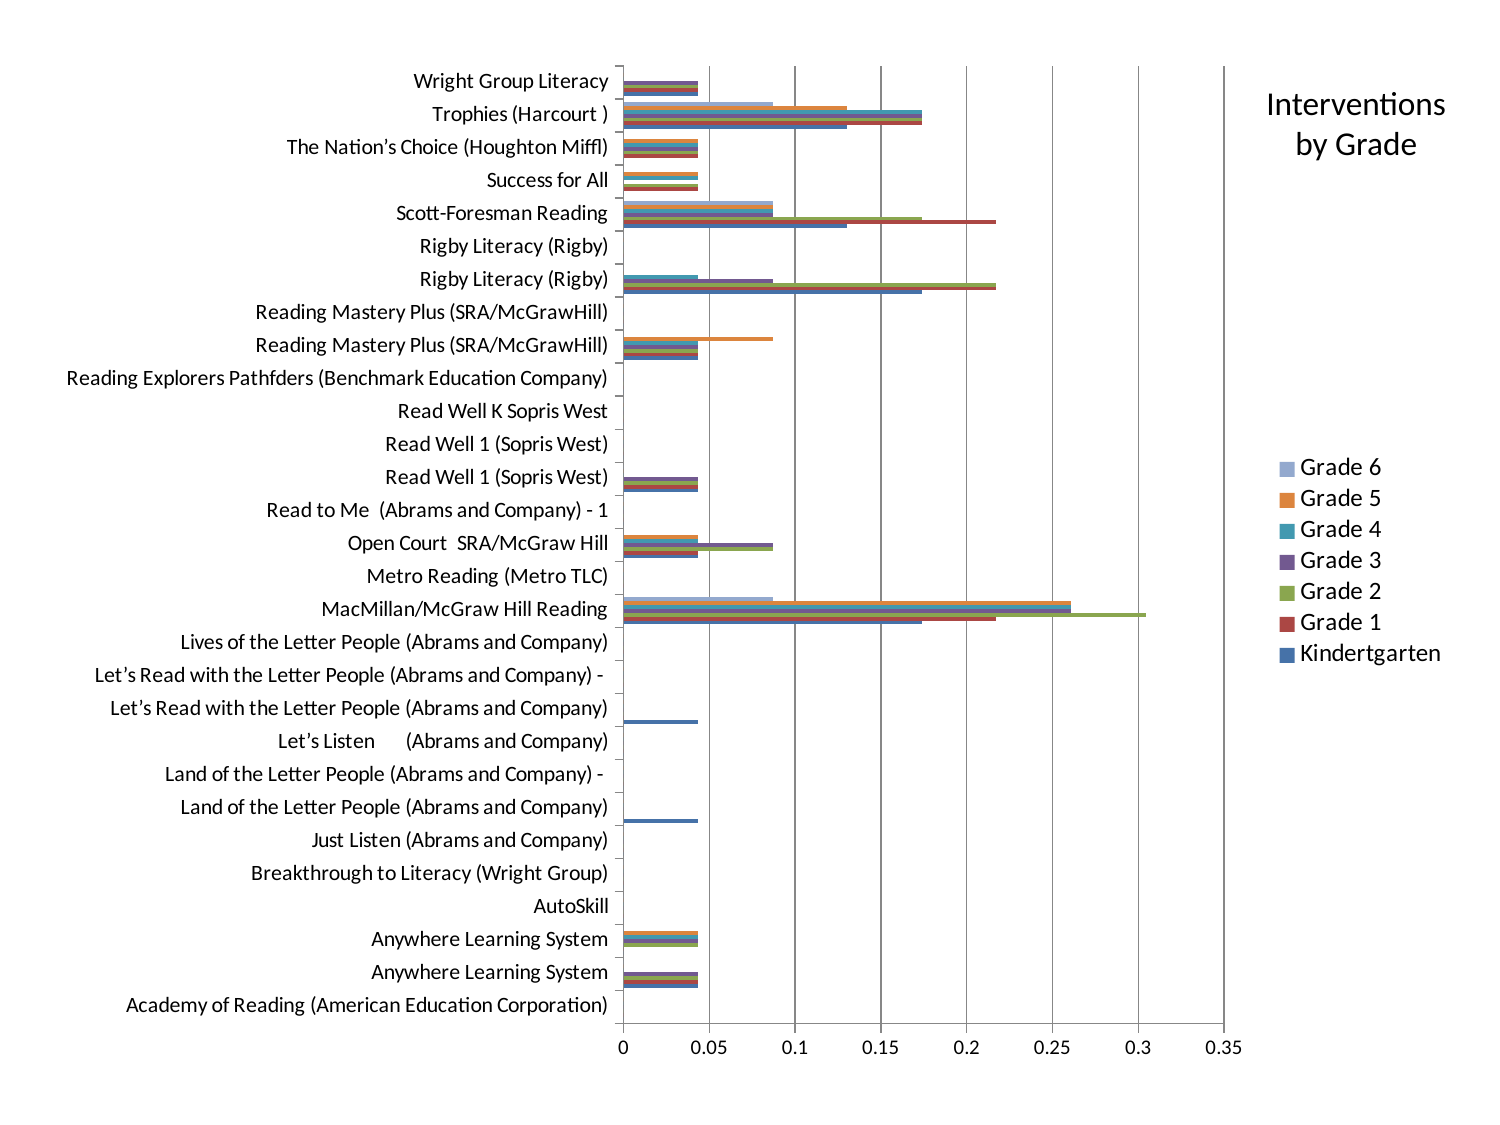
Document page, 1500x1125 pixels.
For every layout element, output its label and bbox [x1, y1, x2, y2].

chart [37, 45, 1463, 1080]
